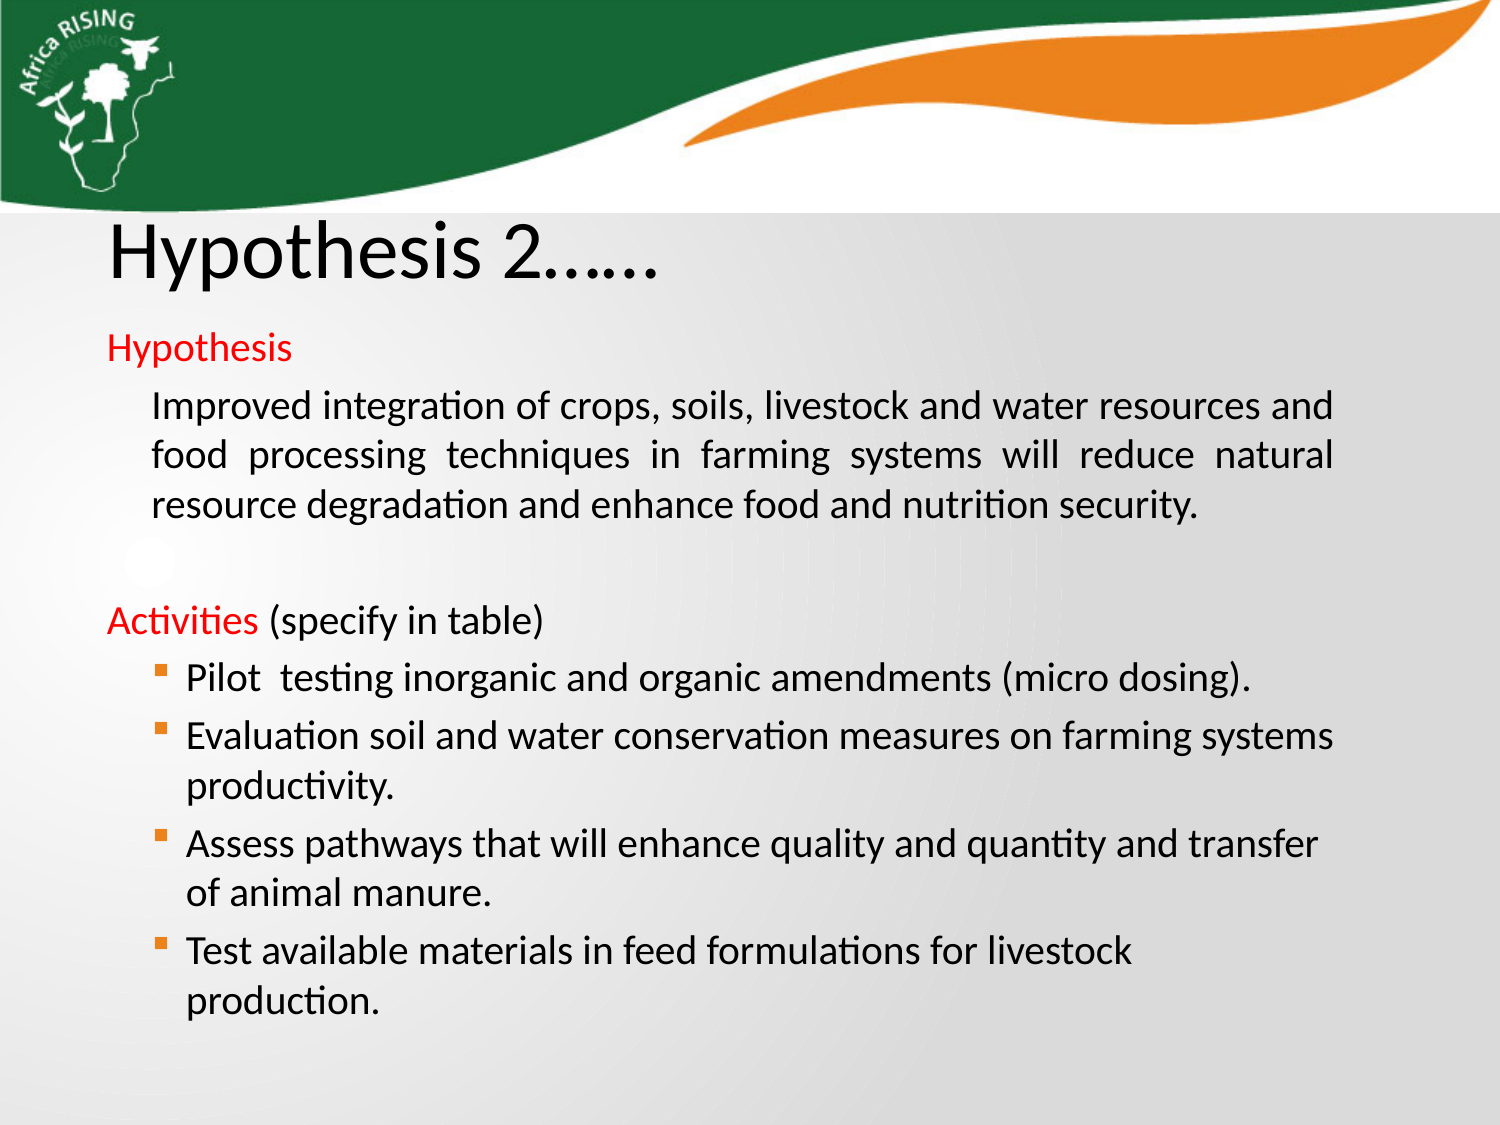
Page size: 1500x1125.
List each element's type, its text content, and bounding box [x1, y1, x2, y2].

picture [0, 0, 1500, 213]
list Hypothesis Improved integration of crops, soils, livestock and water resources and food processing techniques in farming systems will reduce natural resource degradation and enhance food and nutrition security. Activities (specify in table) Pilot testing inorganic and organic amendments (micro dosing). Evaluation soil and water conservation measures on farming systems productivity. Assess pathways that will enhance quality and quantity and transfer of animal manure. Test available materials in feed formulations for livestock production. [75, 312, 1350, 1075]
list Hypothesis 2…… [75, 187, 1325, 325]
